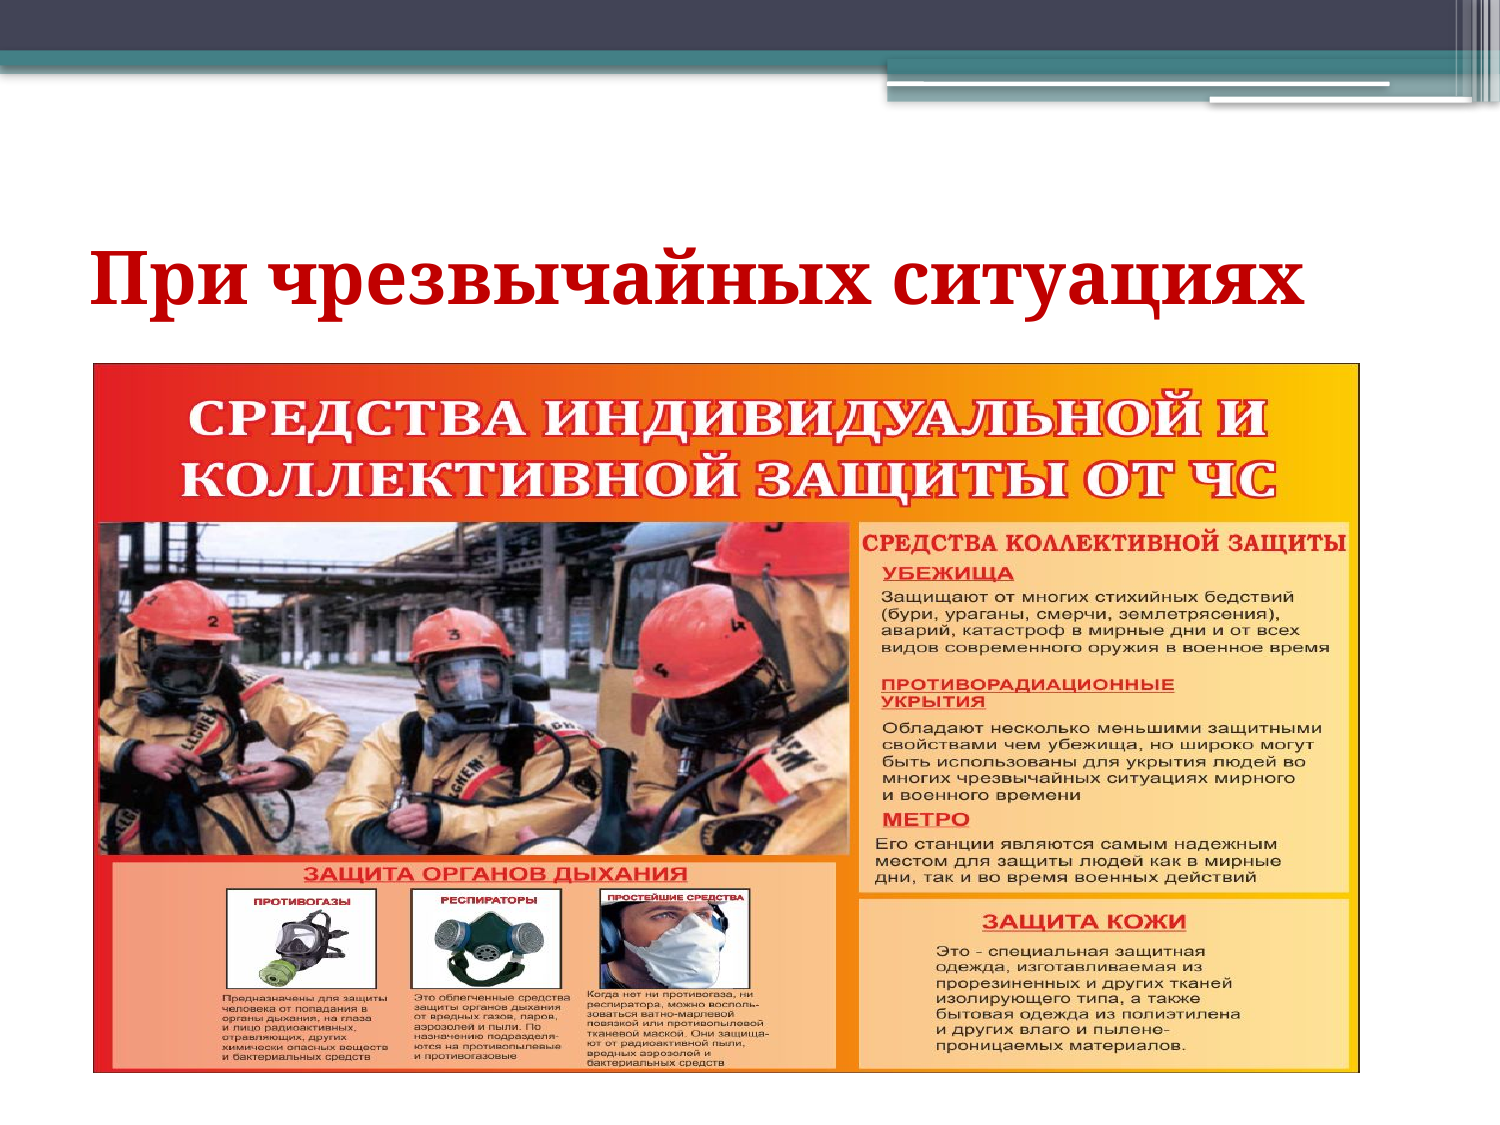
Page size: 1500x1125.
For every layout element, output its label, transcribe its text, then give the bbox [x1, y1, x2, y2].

title При чрезвычайных ситуациях [75, 187, 1425, 363]
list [93, 362, 1360, 1073]
